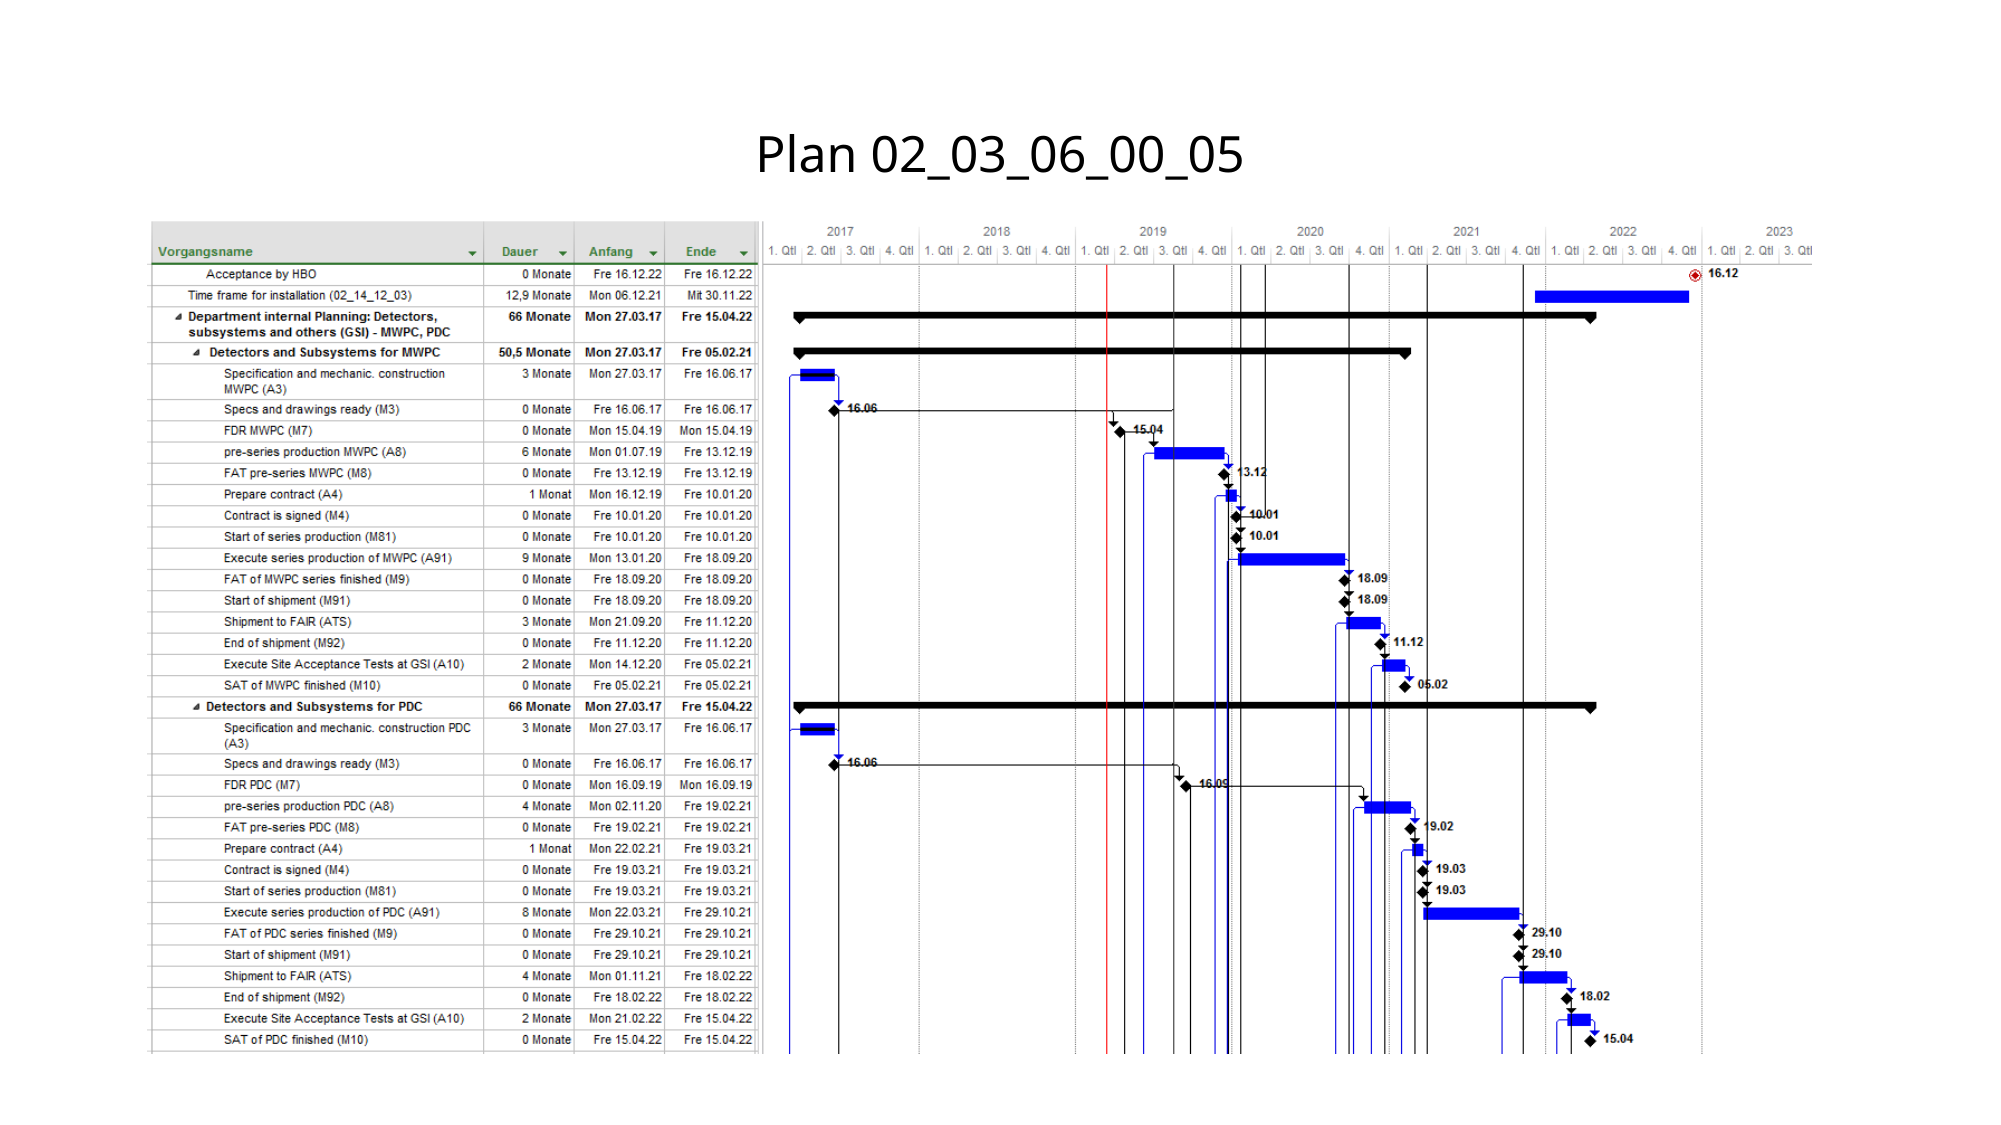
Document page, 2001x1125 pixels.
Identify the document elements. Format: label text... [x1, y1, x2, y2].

title Plan 02_03_06_00_05 [137, 34, 1863, 278]
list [147, 218, 1812, 1054]
